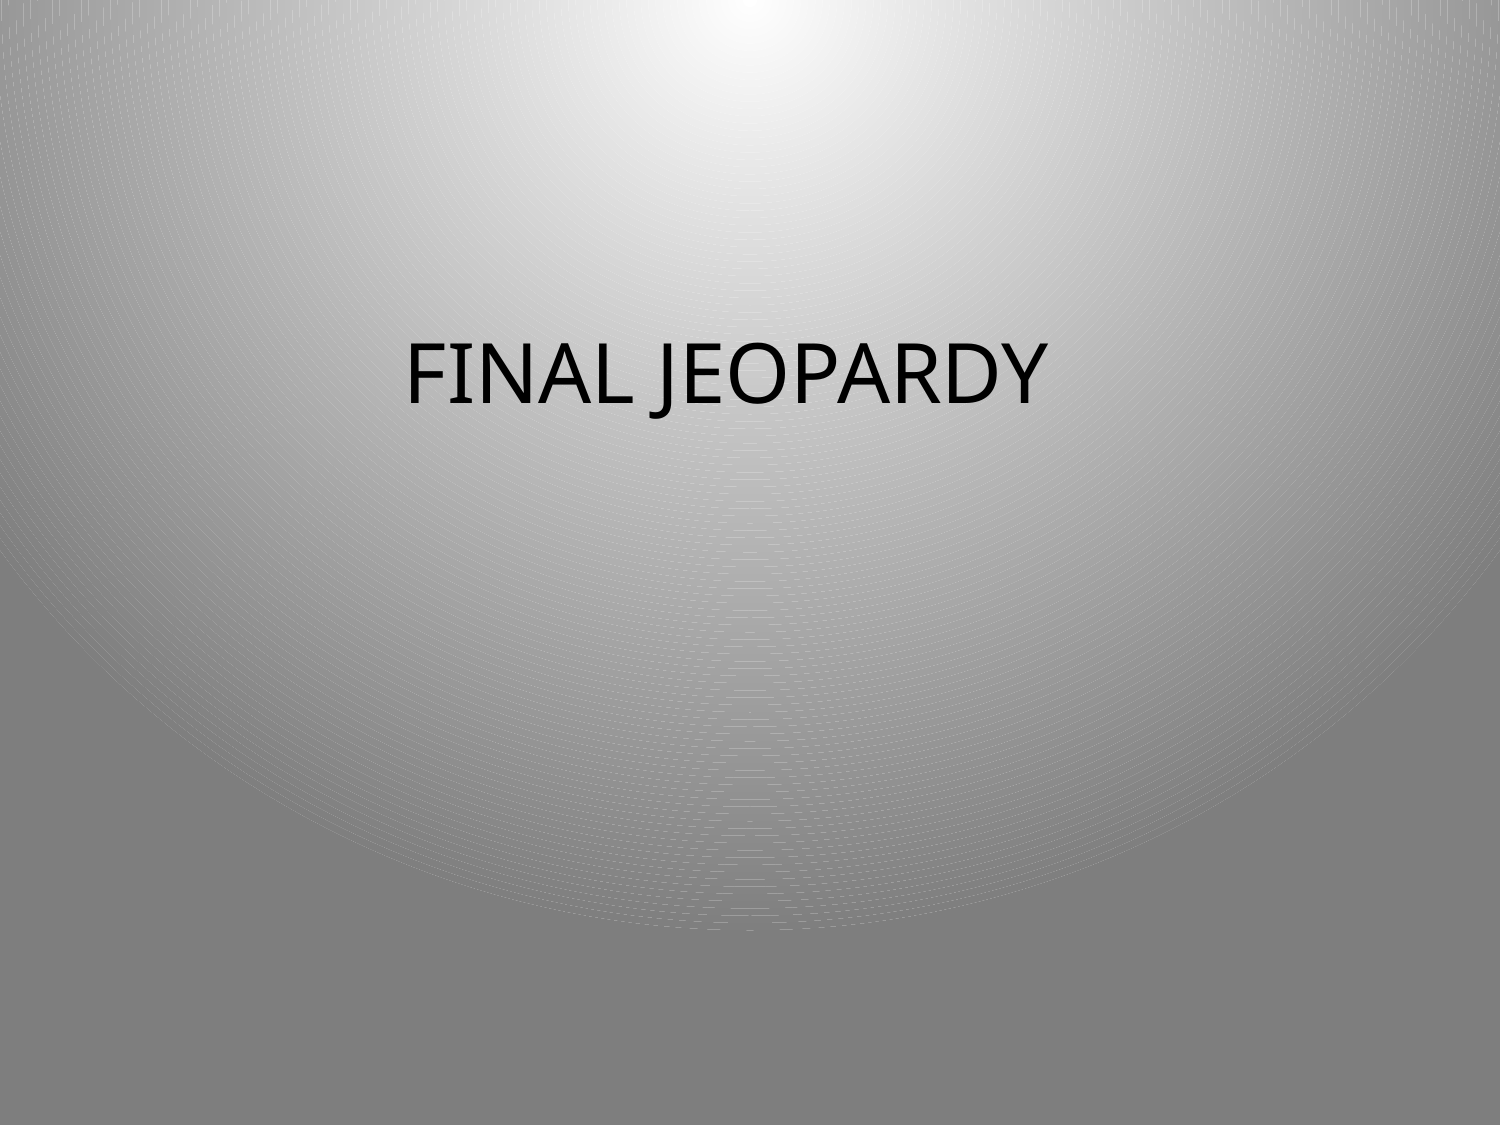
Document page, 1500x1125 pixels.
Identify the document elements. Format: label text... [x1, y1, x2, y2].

text_box FINAL JEOPARDY [389, 312, 1087, 428]
